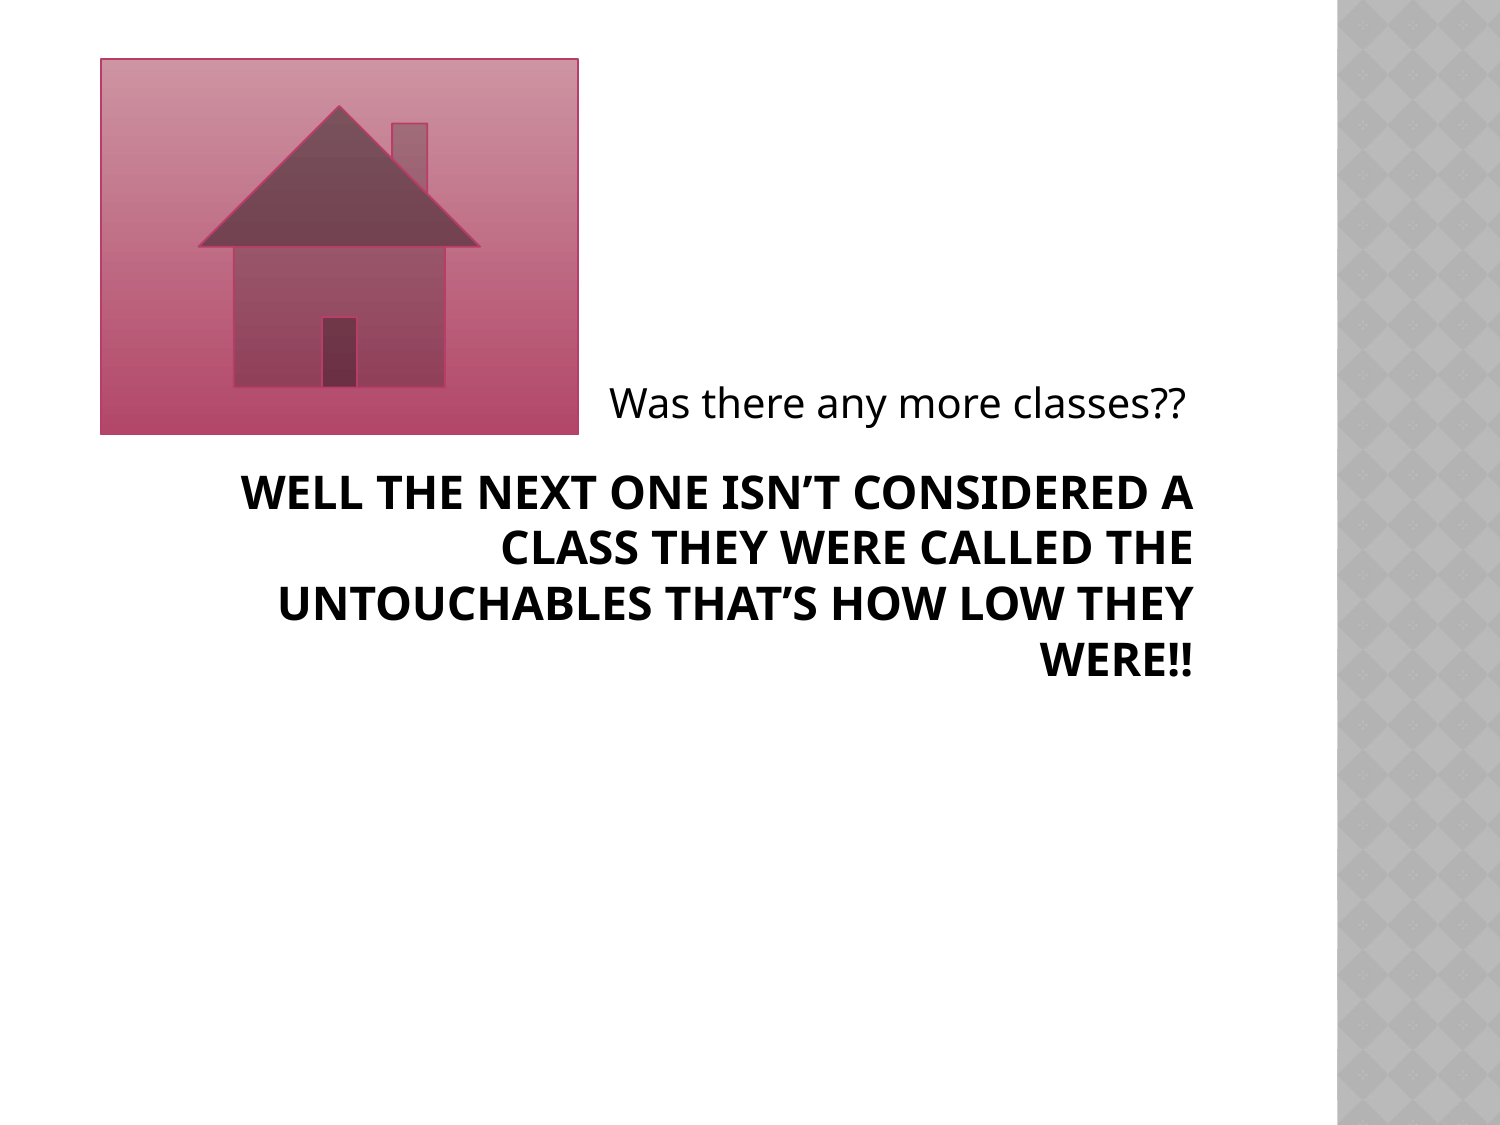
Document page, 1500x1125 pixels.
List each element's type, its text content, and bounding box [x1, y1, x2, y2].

list Was there any more classes?? [584, 312, 1202, 435]
title Well the next one isn’t considered a class they were called the untouchables that’s how low they were!! [174, 462, 1202, 687]
text_box [100, 58, 579, 435]
